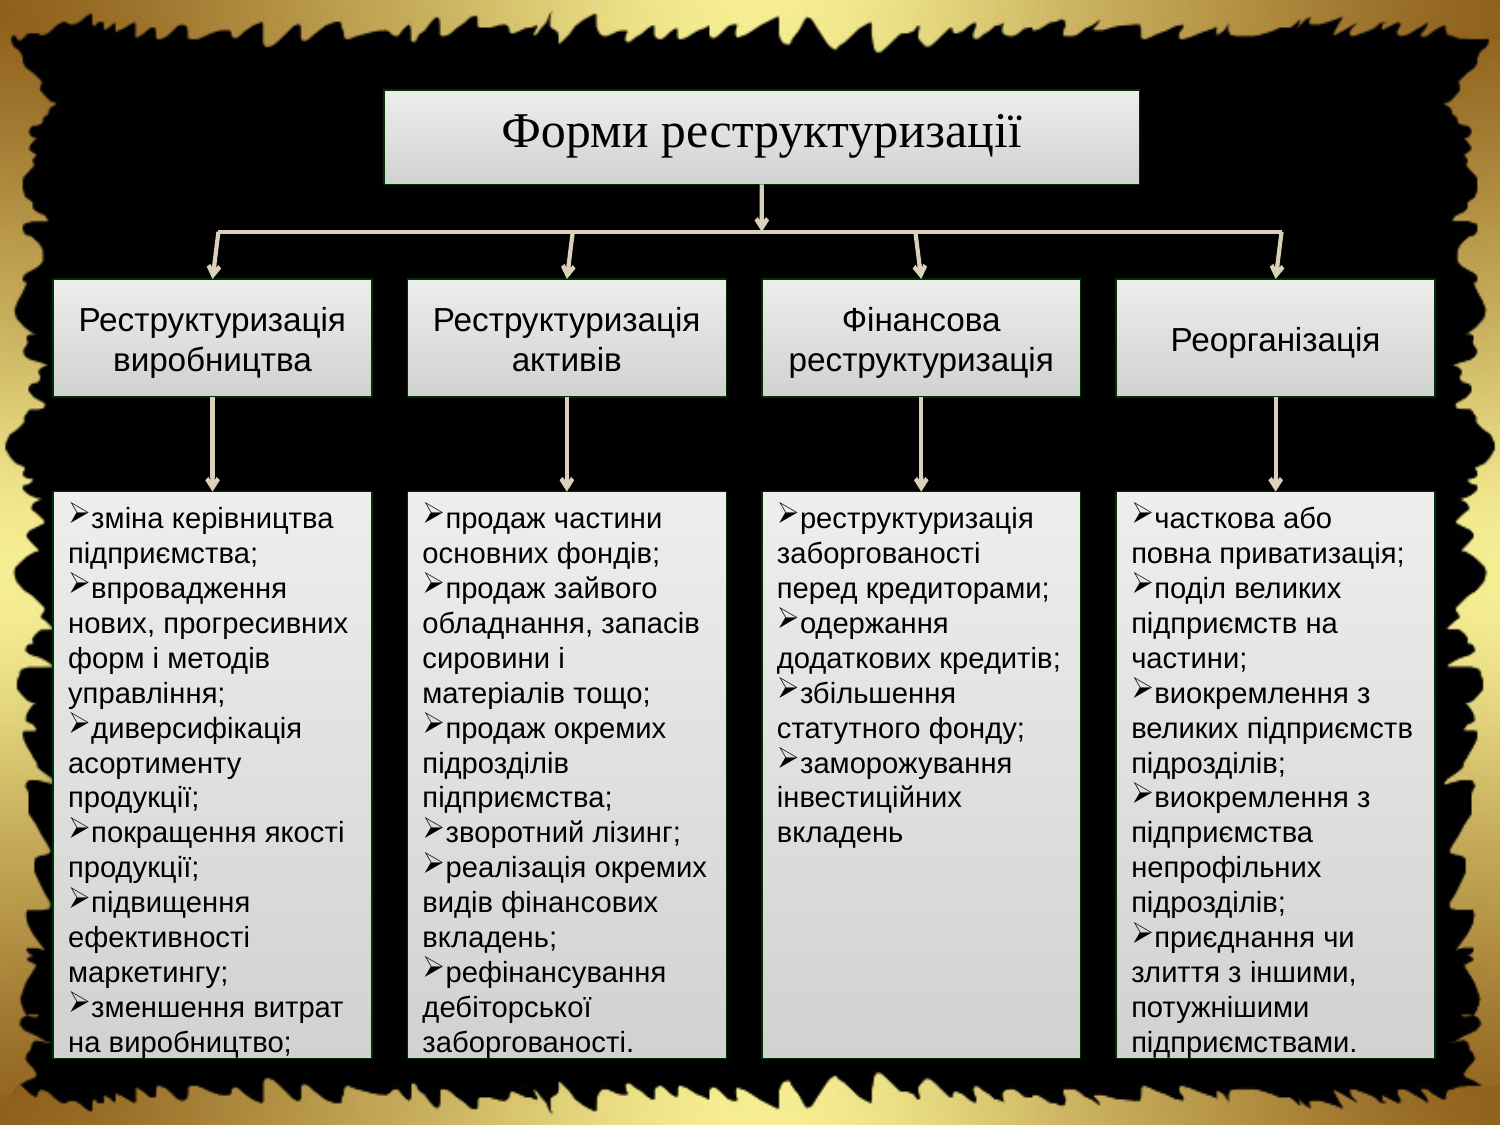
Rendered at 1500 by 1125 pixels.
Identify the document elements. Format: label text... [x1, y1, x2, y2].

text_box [566, 231, 573, 280]
text_box Фінансова реструктуризація [761, 278, 1081, 398]
text_box продаж частини основних фондів; продаж зайвого обладнання, запасів сировини і матеріалів тощо; продаж окремих підрозділів підприємства; зворотний лізинг; реалізація окремих видів фінансових вкладень; рефінансування дебіторської заборгованості. [407, 491, 727, 1059]
text_box реструктуризація заборгованості перед кредиторами; одержання додаткових кредитів; збільшення статутного фонду; заморожування інвестиційних вкладень [761, 491, 1081, 1059]
text_box зміна керівництва підприємства; впровадження нових, прогресивних форм і методів управління; диверсифікація асортименту продукції; покращення якості продукції; підвищення ефективності маркетингу; зменшення витрат на виробництво; [52, 491, 373, 1059]
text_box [212, 231, 219, 280]
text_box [1275, 231, 1282, 280]
text_box Реструктуризація виробництва [52, 278, 373, 398]
text_box часткова або повна приватизація; поділ великих підприємств на частини; виокремлення з великих підприємств підрозділів; виокремлення з підприємства непрофільних підрозділів; приєднання чи злиття з іншими, потужнішими підприємствами. [1115, 491, 1436, 1059]
text_box Форми реструктуризації [383, 89, 1140, 185]
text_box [915, 231, 922, 280]
text_box Реструктуризація активів [407, 278, 727, 398]
text_box Реорганізація [1115, 278, 1436, 398]
picture [0, 0, 1500, 1125]
